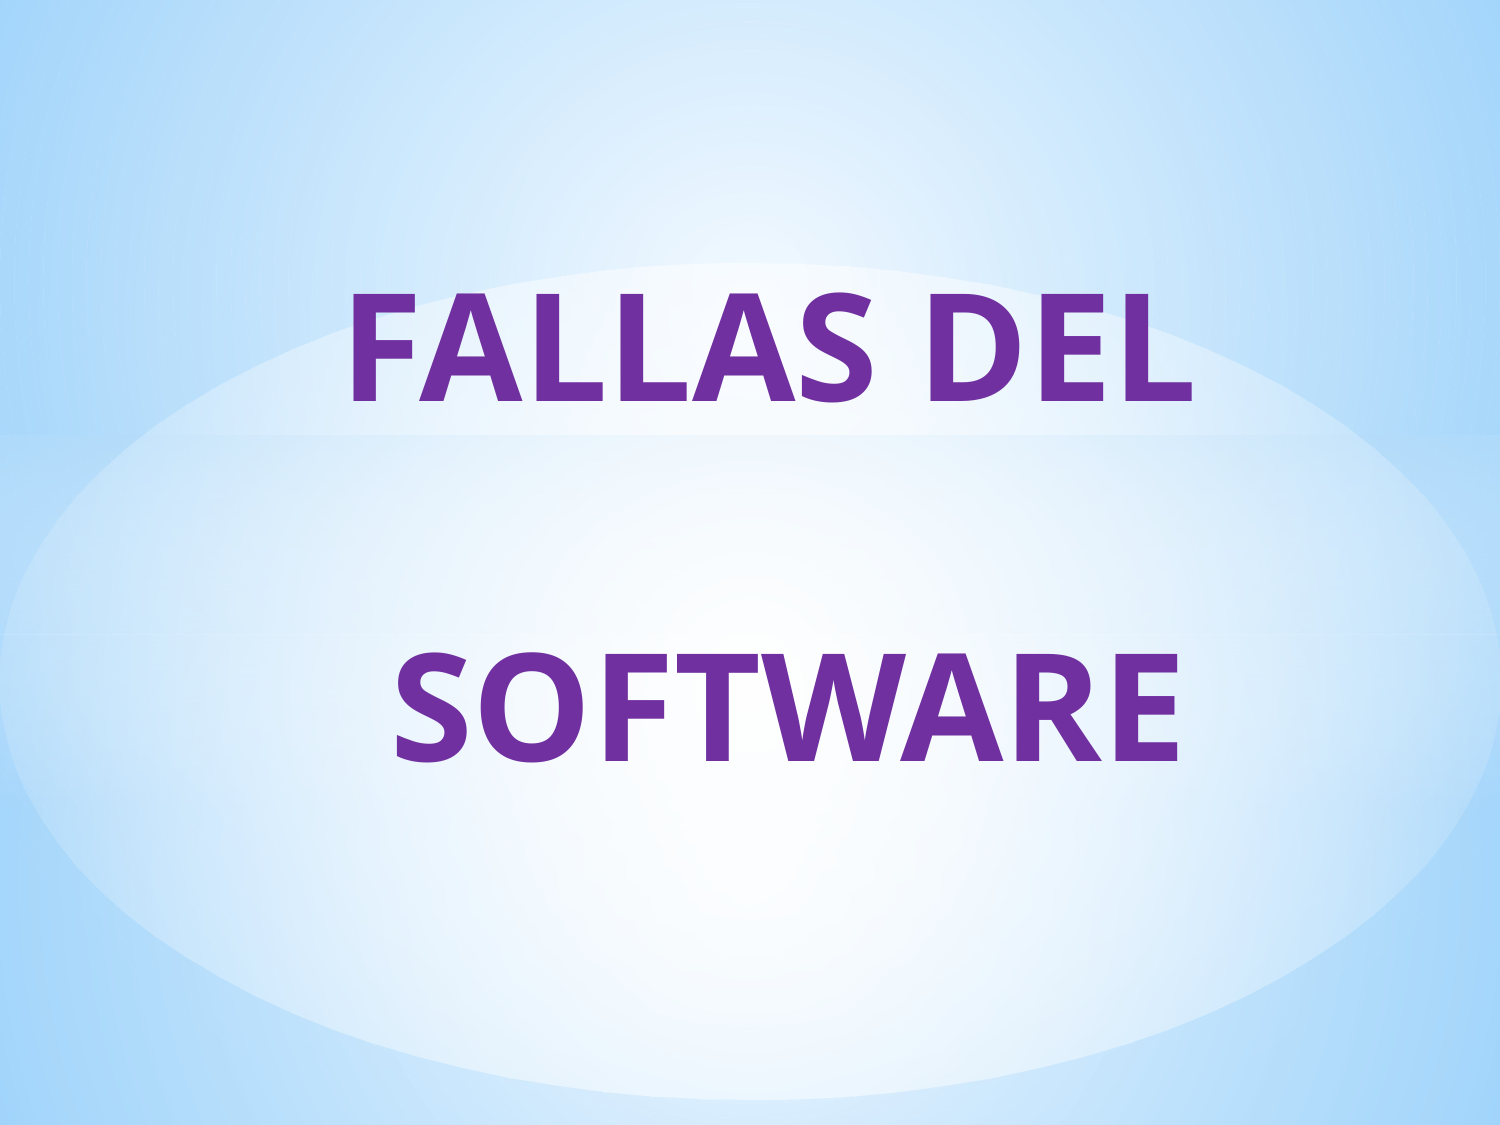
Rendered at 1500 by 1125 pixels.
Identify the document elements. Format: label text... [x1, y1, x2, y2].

title FALLAS DEL SOFTWARE [100, 243, 1447, 1125]
